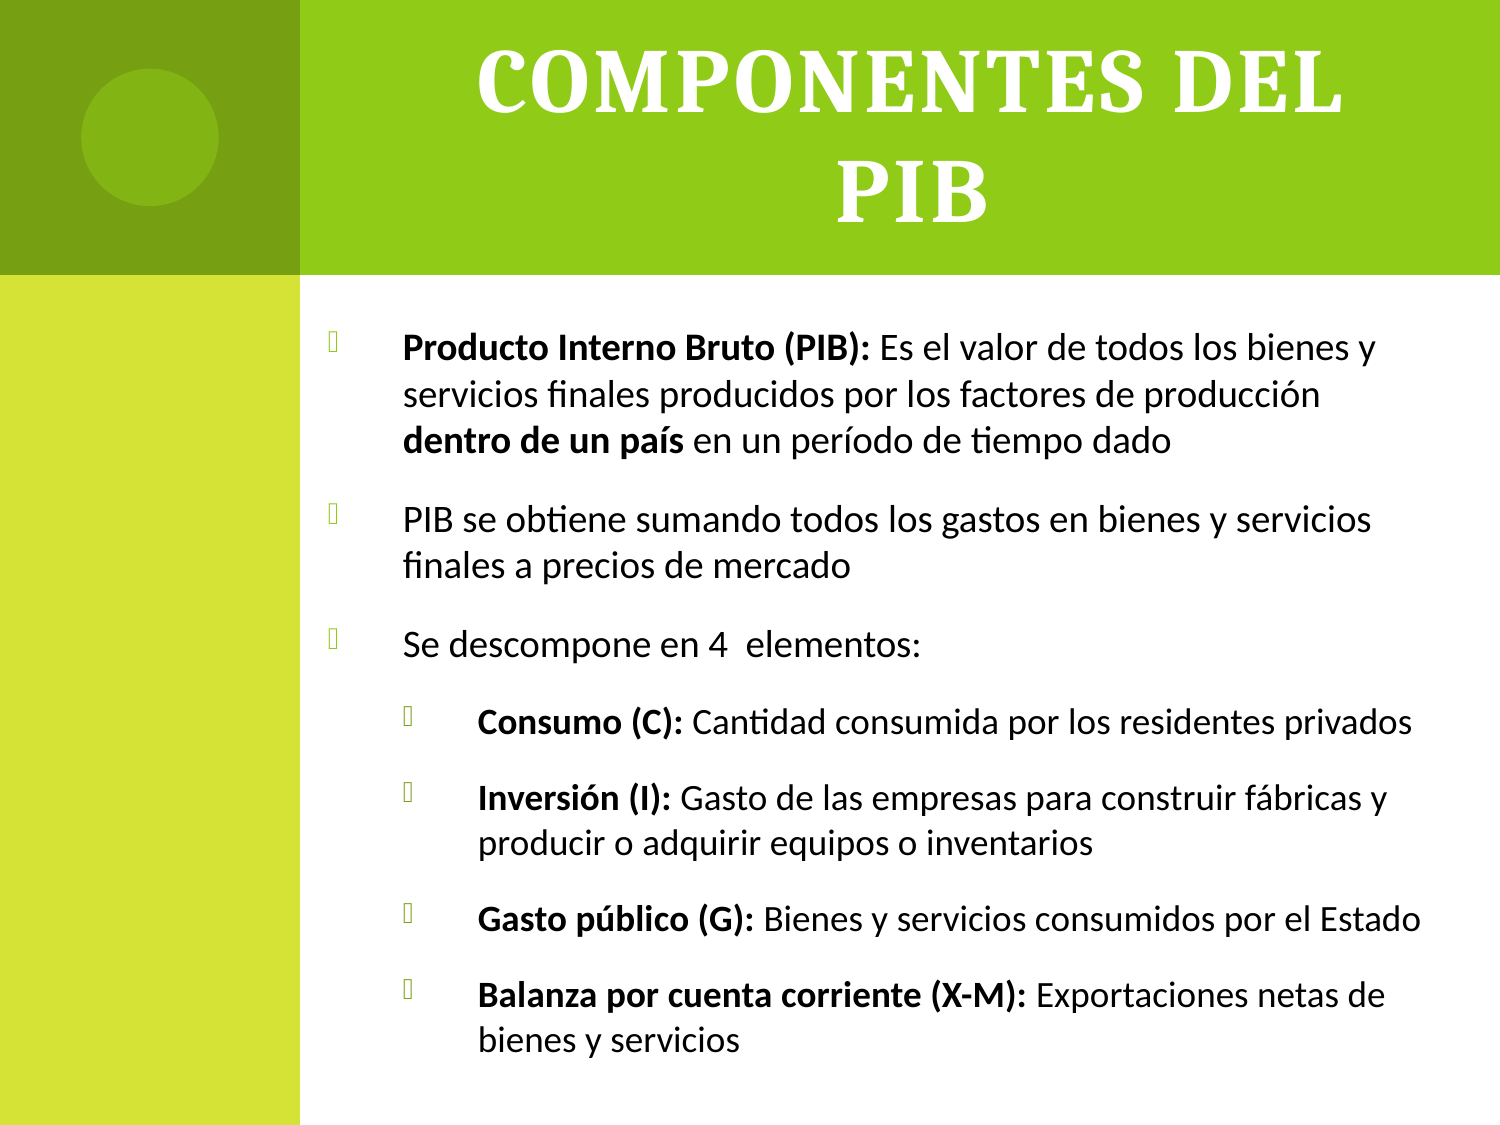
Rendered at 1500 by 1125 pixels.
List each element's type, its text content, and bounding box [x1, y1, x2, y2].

title Componentes del PIB [399, 37, 1425, 225]
list Producto Interno Bruto (PIB): Es el valor de todos los bienes y servicios finales producidos por los factores de producción dentro de un país en un período de tiempo dado PIB se obtiene sumando todos los gastos en bienes y servicios finales a precios de mercado Se descompone en 4 elementos: Consumo (C): Cantidad consumida por los residentes privados Inversión (I): Gasto de las empresas para construir fábricas y producir o adquirir equipos o inventarios Gasto público (G): Bienes y servicios consumidos por el Estado Balanza por cuenta corriente (X-M): Exportaciones netas de bienes y servicios [312, 314, 1447, 1083]
